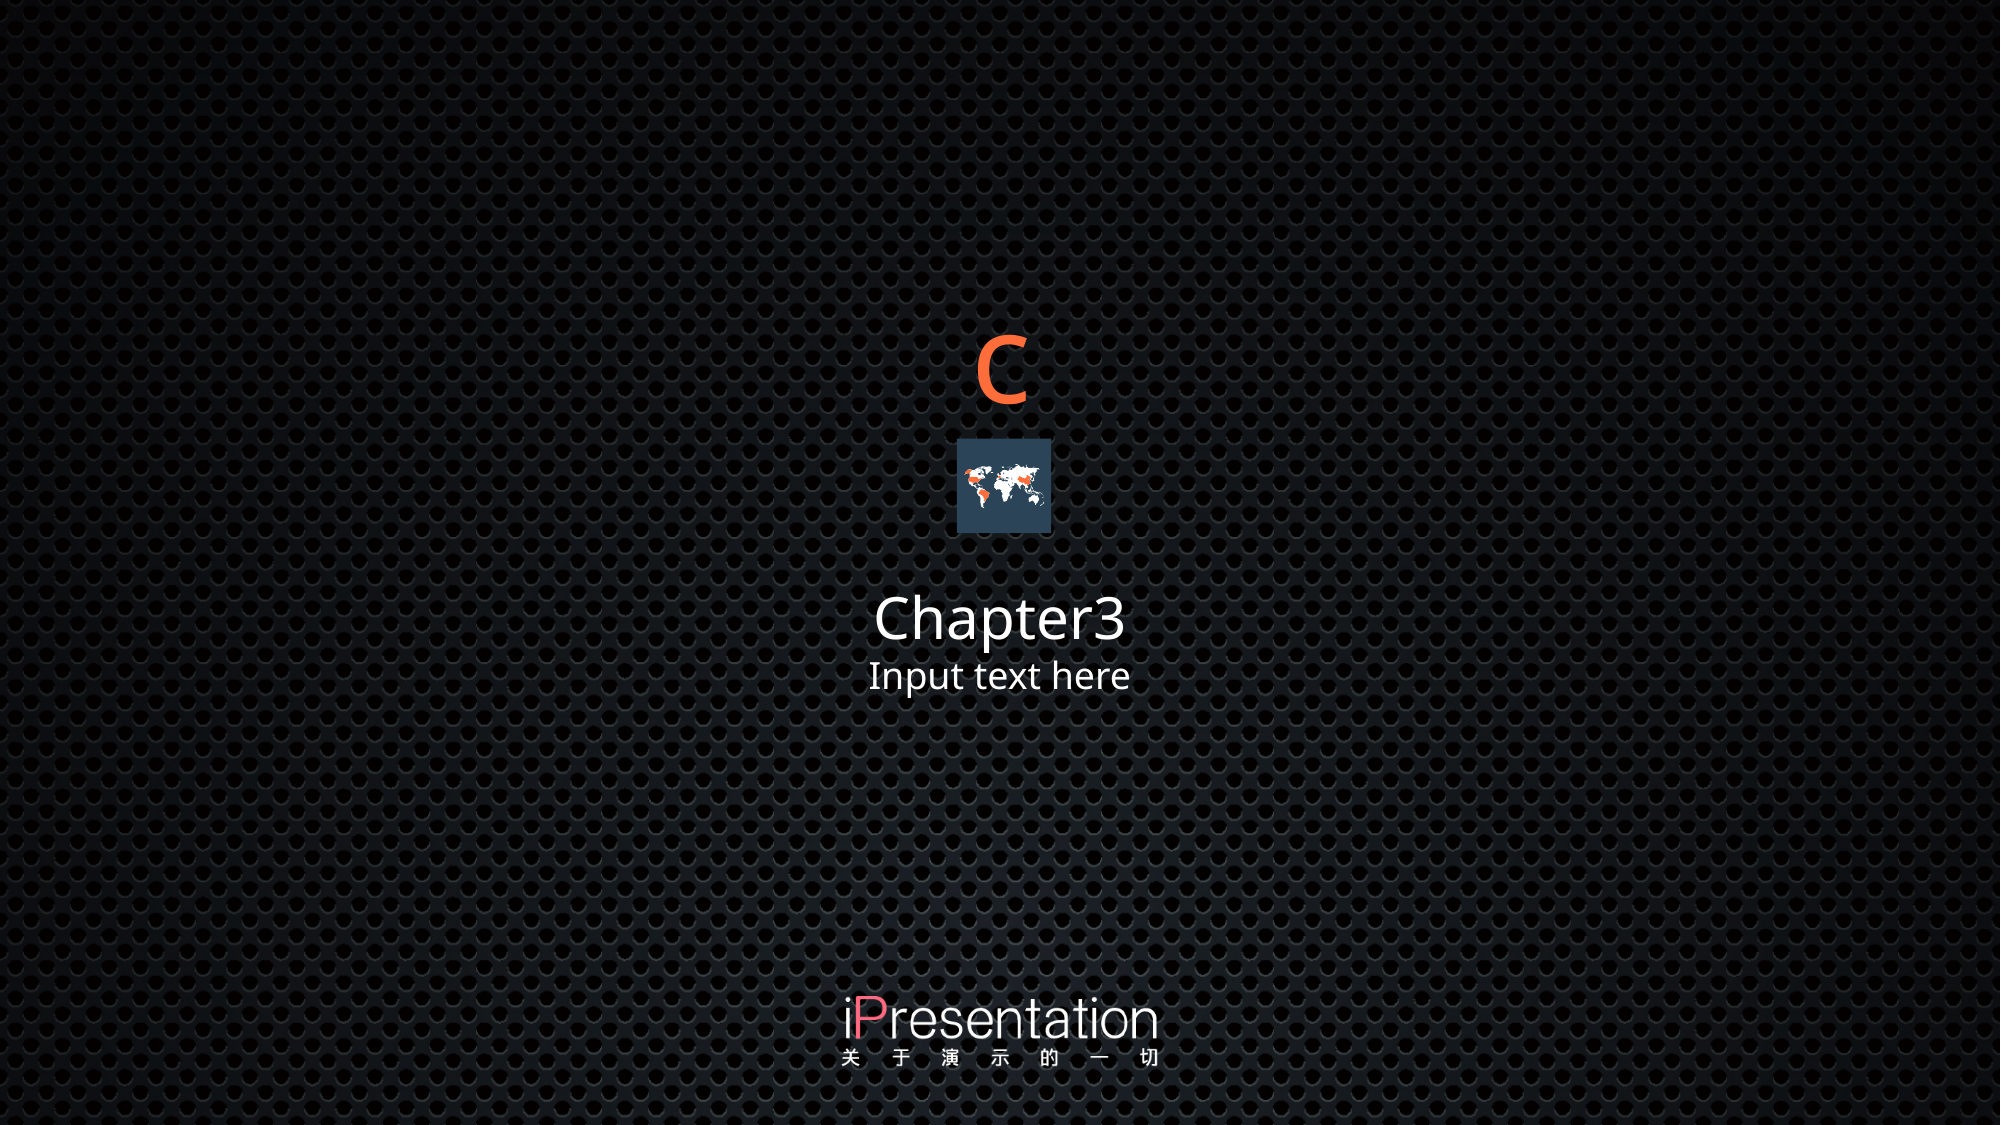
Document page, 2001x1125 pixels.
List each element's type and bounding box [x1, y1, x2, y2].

text_box [860, 271, 1140, 706]
picture [0, 0, 2000, 1125]
